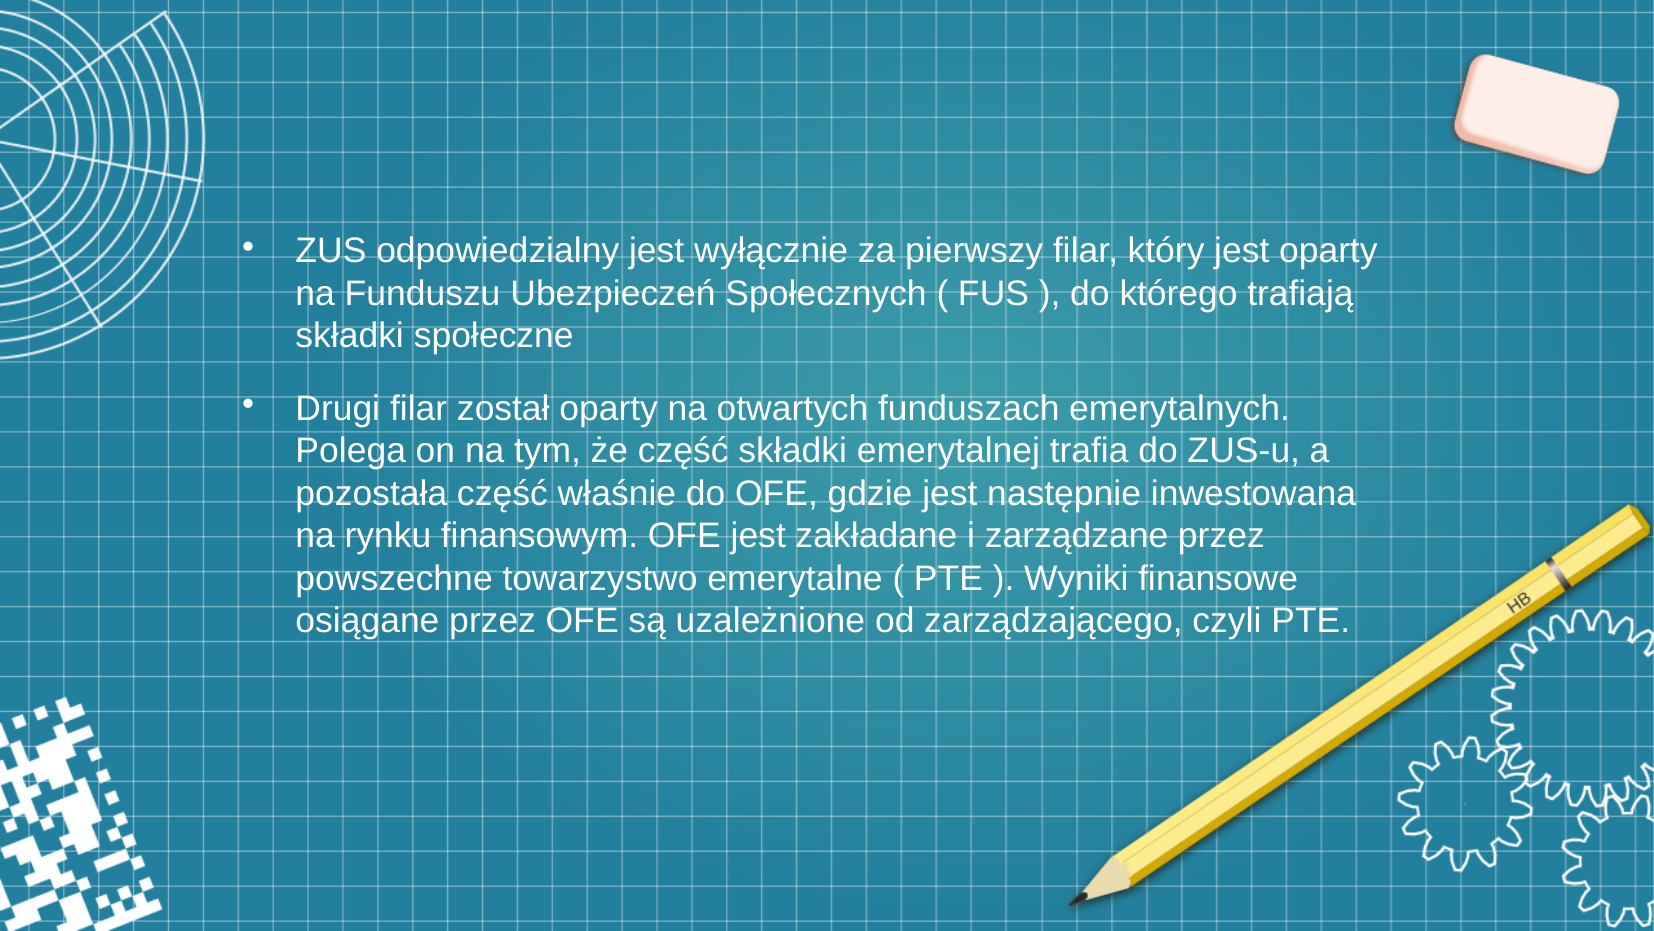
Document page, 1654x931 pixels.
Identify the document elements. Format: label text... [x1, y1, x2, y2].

picture [0, 0, 1654, 931]
list ZUS odpowiedzialny jest wyłącznie za pierwszy filar, który jest oparty na Funduszu Ubezpieczeń Społecznych ( FUS ), do którego trafiają składki społeczne Drugi filar został oparty na otwartych funduszach emerytalnych. Polega on na tym, że część składki emerytalnej trafia do ZUS-u, a pozostała część właśnie do OFE, gdzie jest następnie inwestowana na rynku finansowym. OFE jest zakładane i zarządzane przez powszechne towarzystwo emerytalne ( PTE ). Wyniki finansowe osiągane przez OFE są uzależnione od zarządzającego, czyli PTE. [224, 227, 1388, 680]
